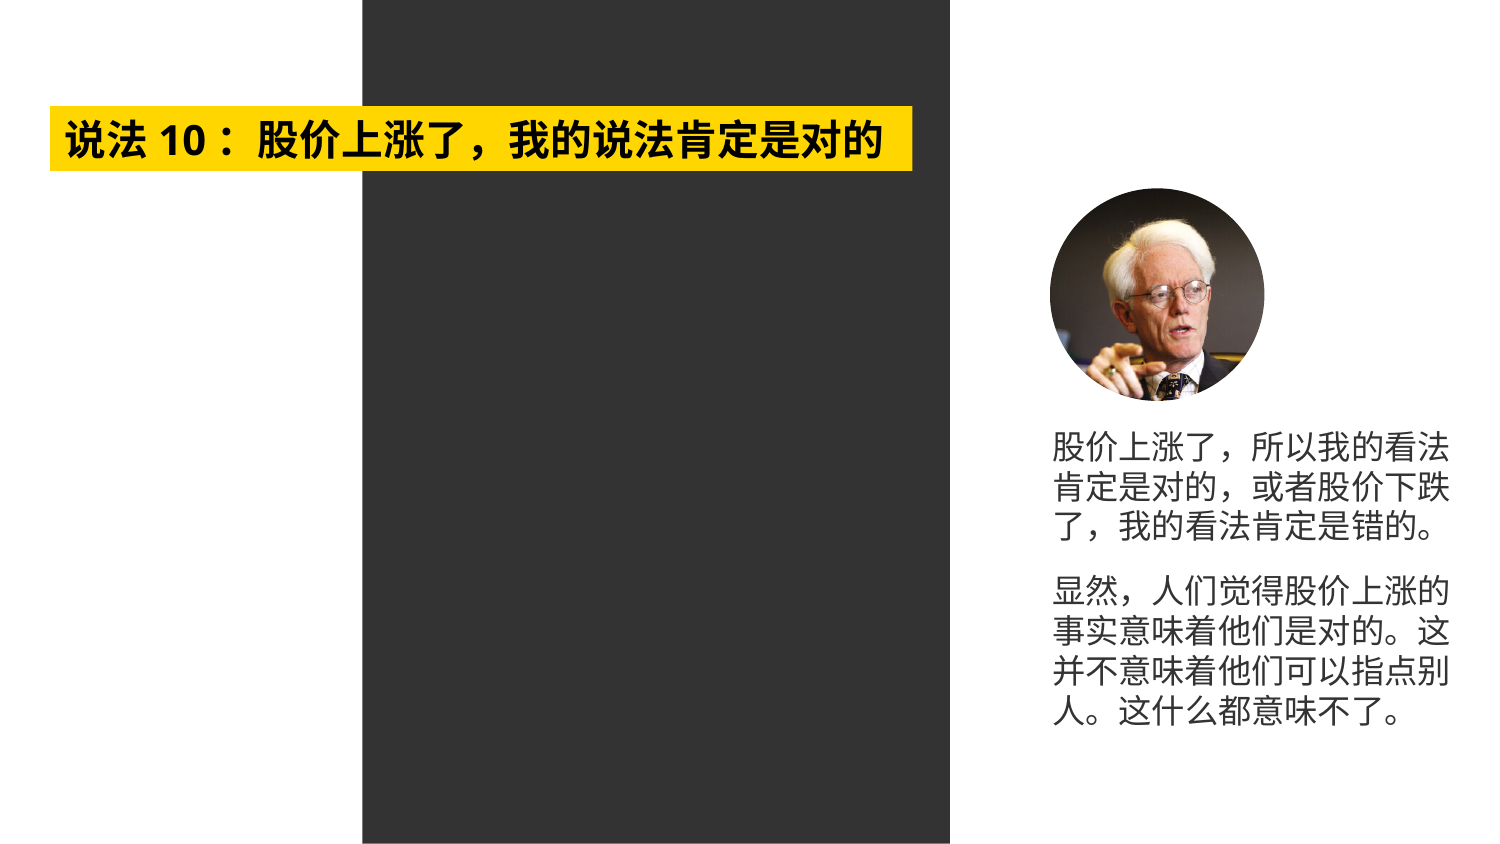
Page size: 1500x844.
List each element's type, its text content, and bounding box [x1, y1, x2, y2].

text_box 说法10：股价上涨了，我的说法肯定是对的 [50, 106, 913, 171]
text_box 股价上涨了，所以我的看法肯定是对的，或者股价下跌了，我的看法肯定是错的。 显然，人们觉得股价上涨的事实意味着他们是对的。这并不意味着他们可以指点别人。这什么都意味不了。 [1035, 345, 1477, 811]
picture [1049, 188, 1265, 402]
text_box [360, 0, 952, 844]
